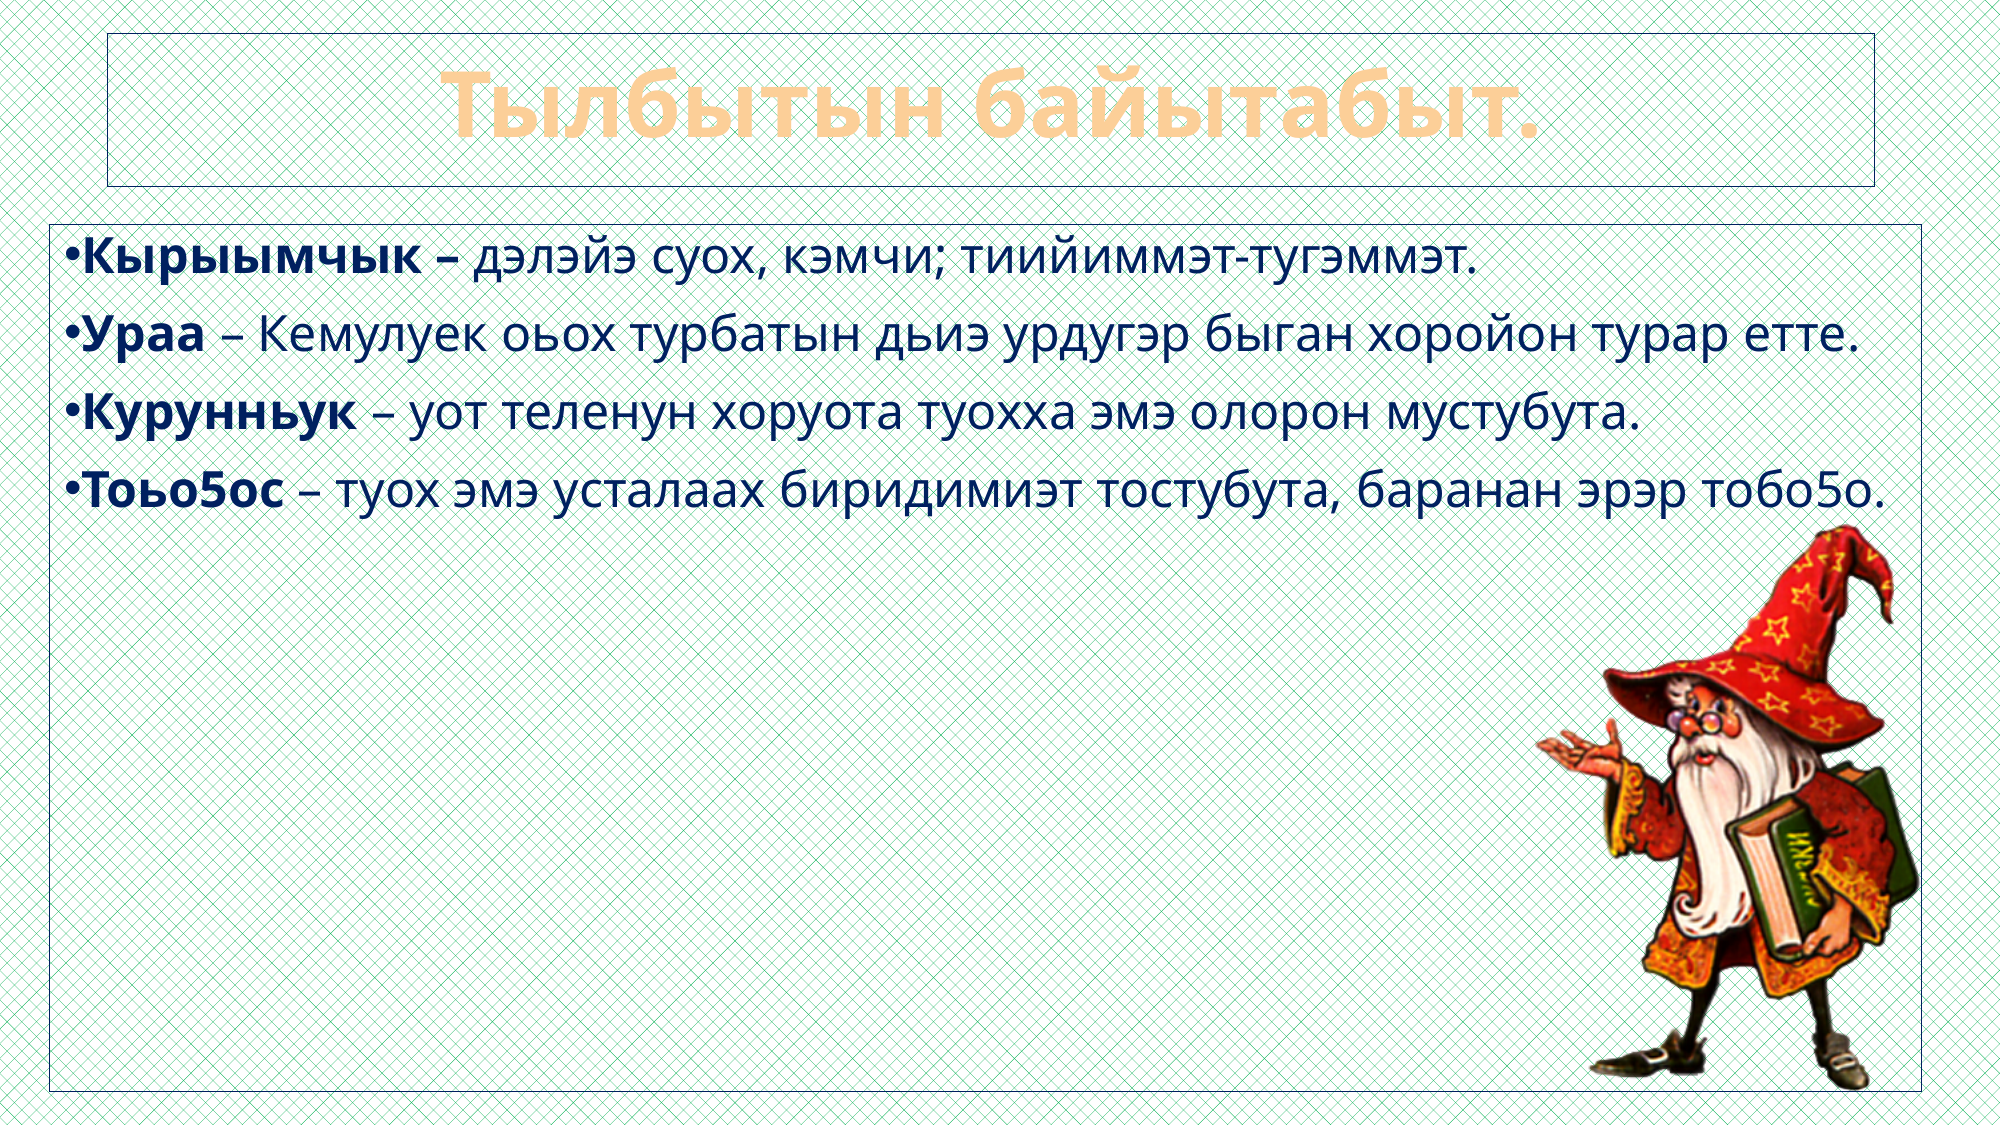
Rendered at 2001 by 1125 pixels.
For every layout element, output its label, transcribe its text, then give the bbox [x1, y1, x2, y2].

list Кырыымчык – дэлэйэ суох, кэмчи; тиийиммэт-тугэммэт. Ураа – Кемулуек оьох турбатын дьиэ урдугэр быган хоройон турар етте. Курунньук – уот теленун хоруота туохха эмэ олорон мустубута. Тоьо5ос – туох эмэ усталаах биридимиэт тостубута, баранан эрэр тобо5о. [49, 224, 1922, 1092]
title Тылбытын байытабыт. [107, 33, 1875, 187]
picture [1533, 522, 1922, 1092]
